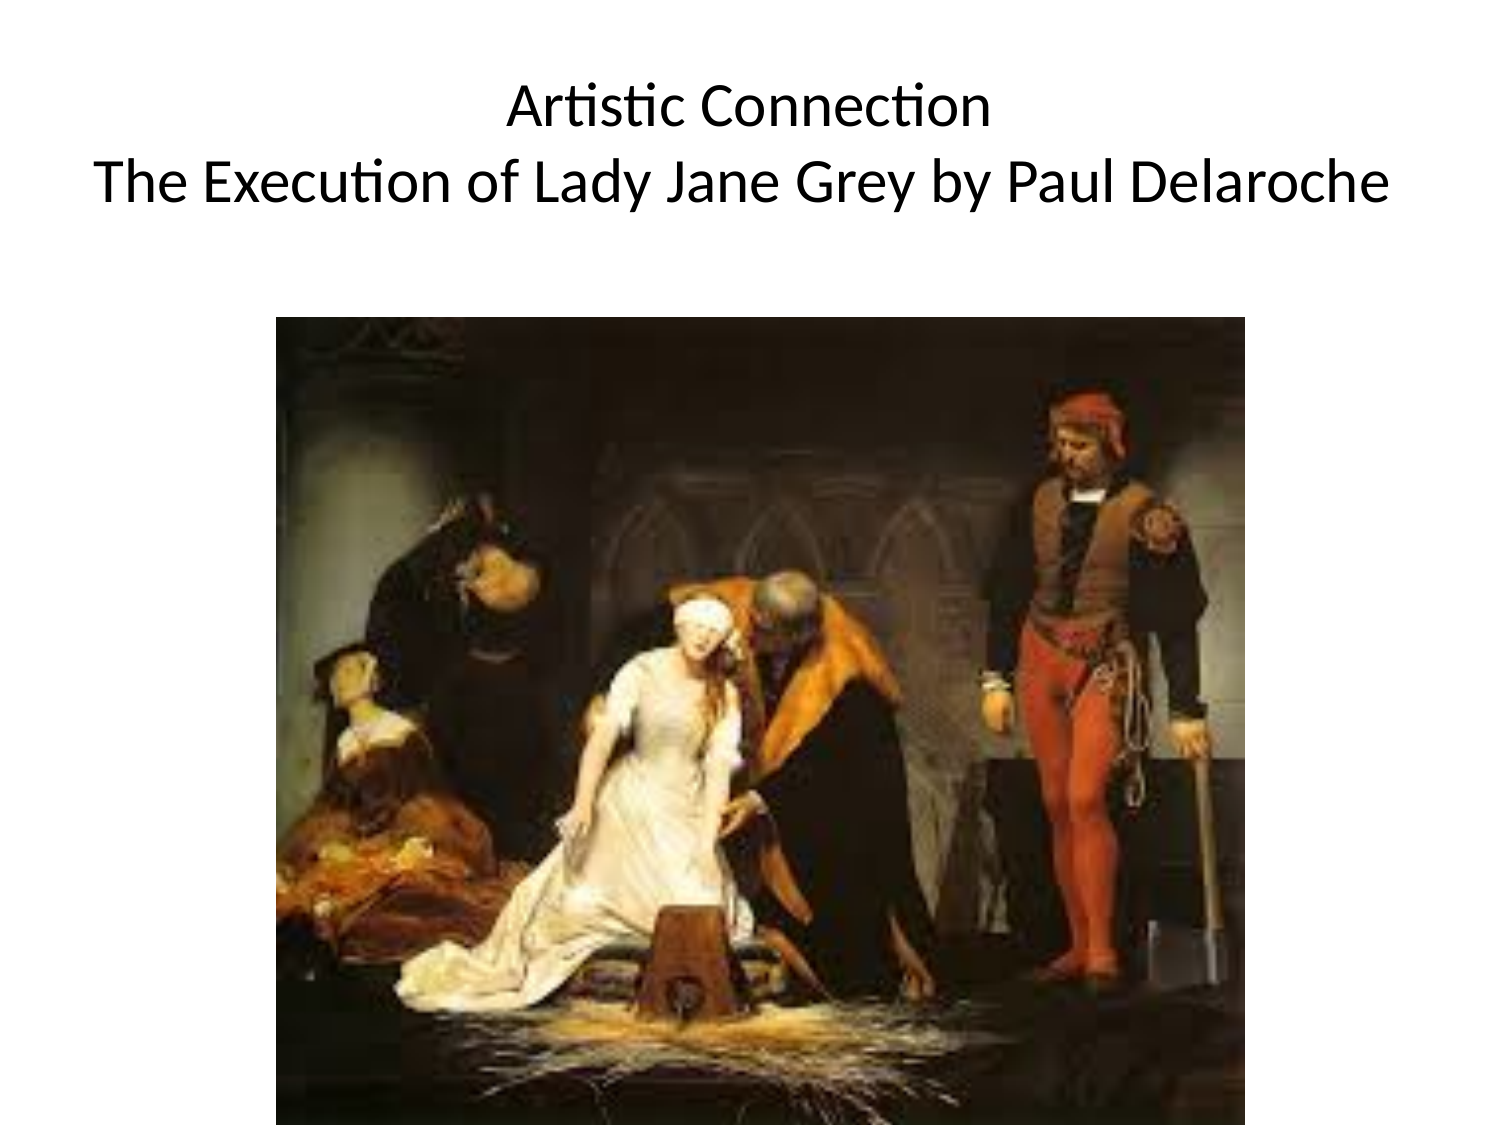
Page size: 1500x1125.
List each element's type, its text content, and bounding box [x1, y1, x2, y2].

title Artistic Connection The Execution of Lady Jane Grey by Paul Delaroche [75, 45, 1425, 233]
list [20, 317, 1500, 1125]
